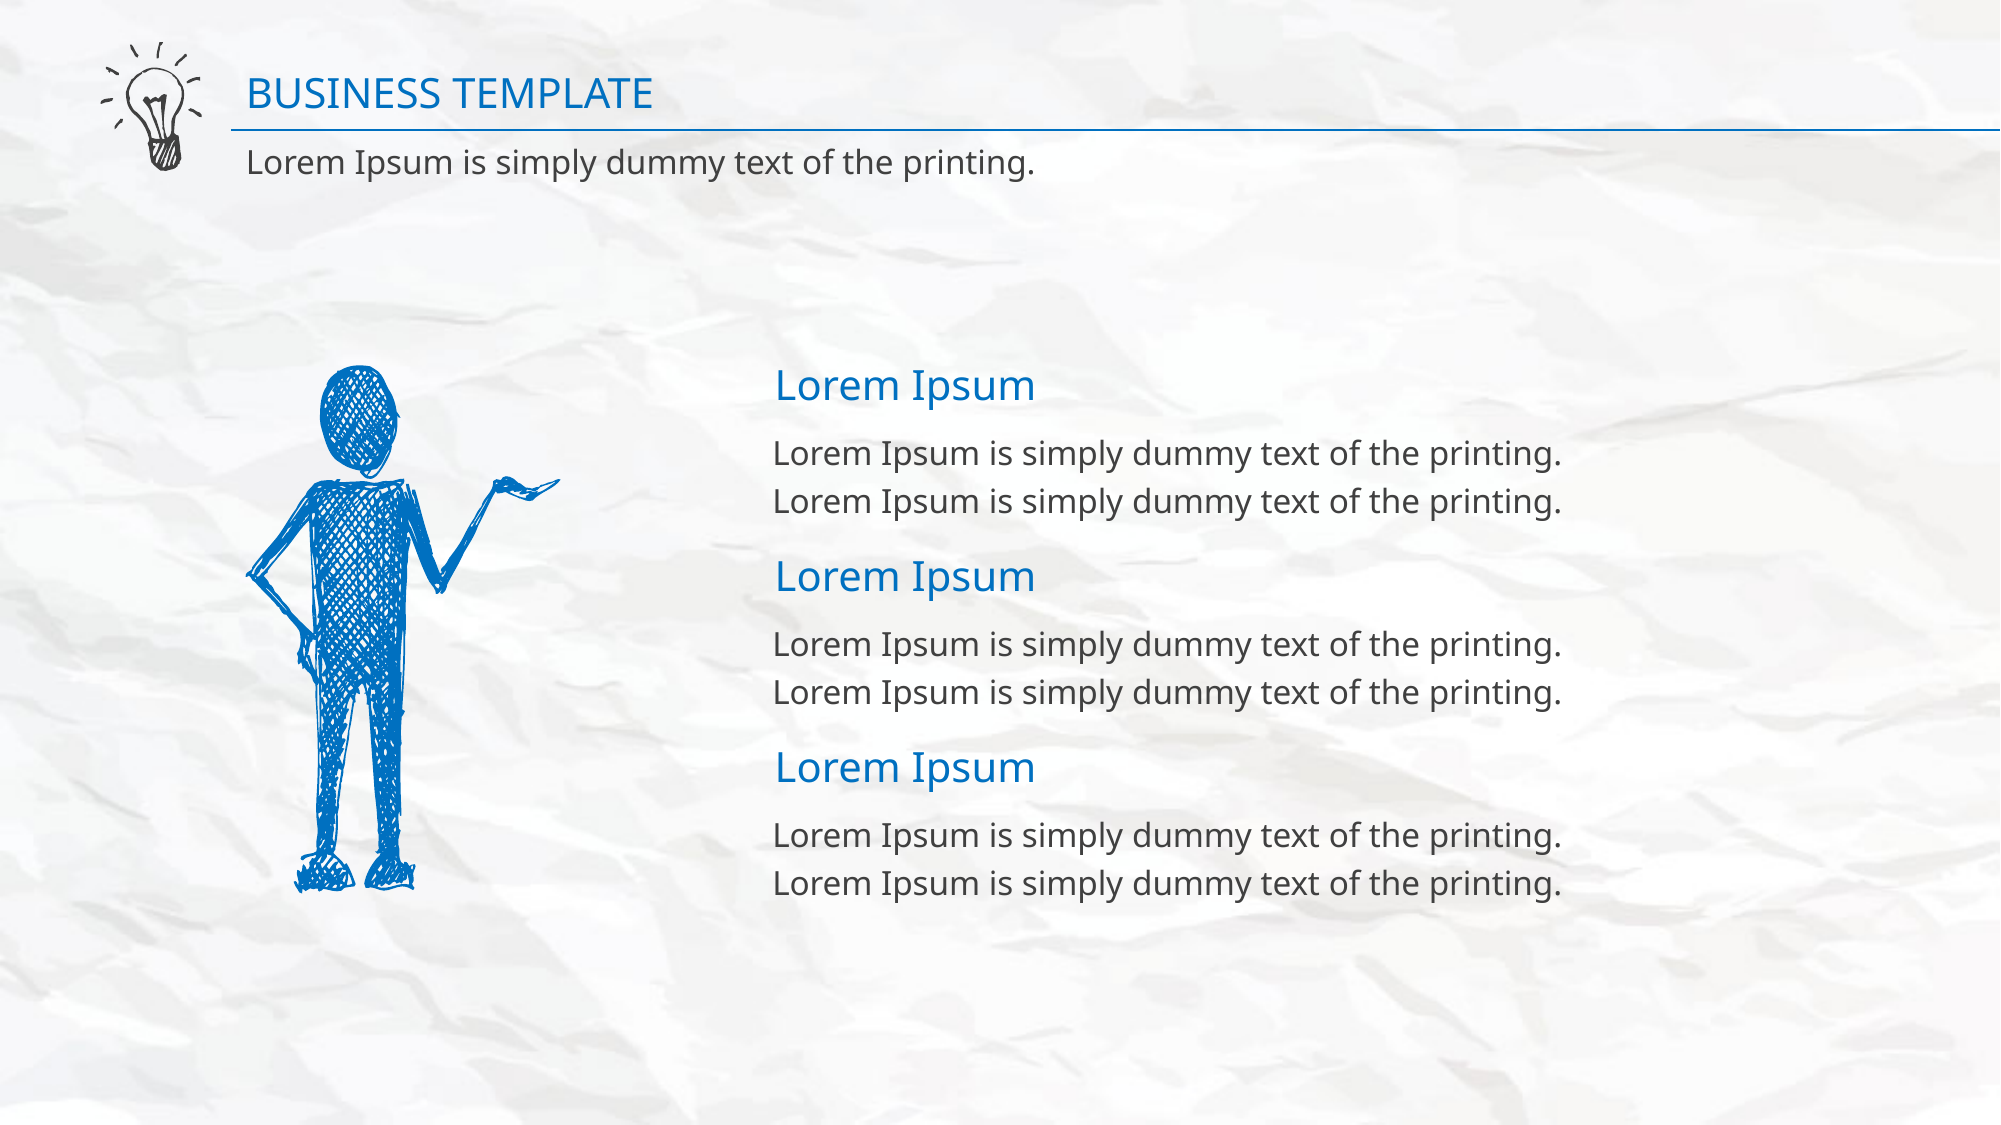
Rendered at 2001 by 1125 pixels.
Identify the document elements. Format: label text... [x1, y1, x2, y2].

text_box Lorem Ipsum is simply dummy text of the printing. [231, 133, 1113, 189]
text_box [244, 364, 561, 895]
text_box BUSINESS TEMPLATE [231, 59, 722, 125]
picture [0, 0, 2000, 1125]
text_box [100, 41, 203, 172]
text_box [757, 351, 1658, 908]
